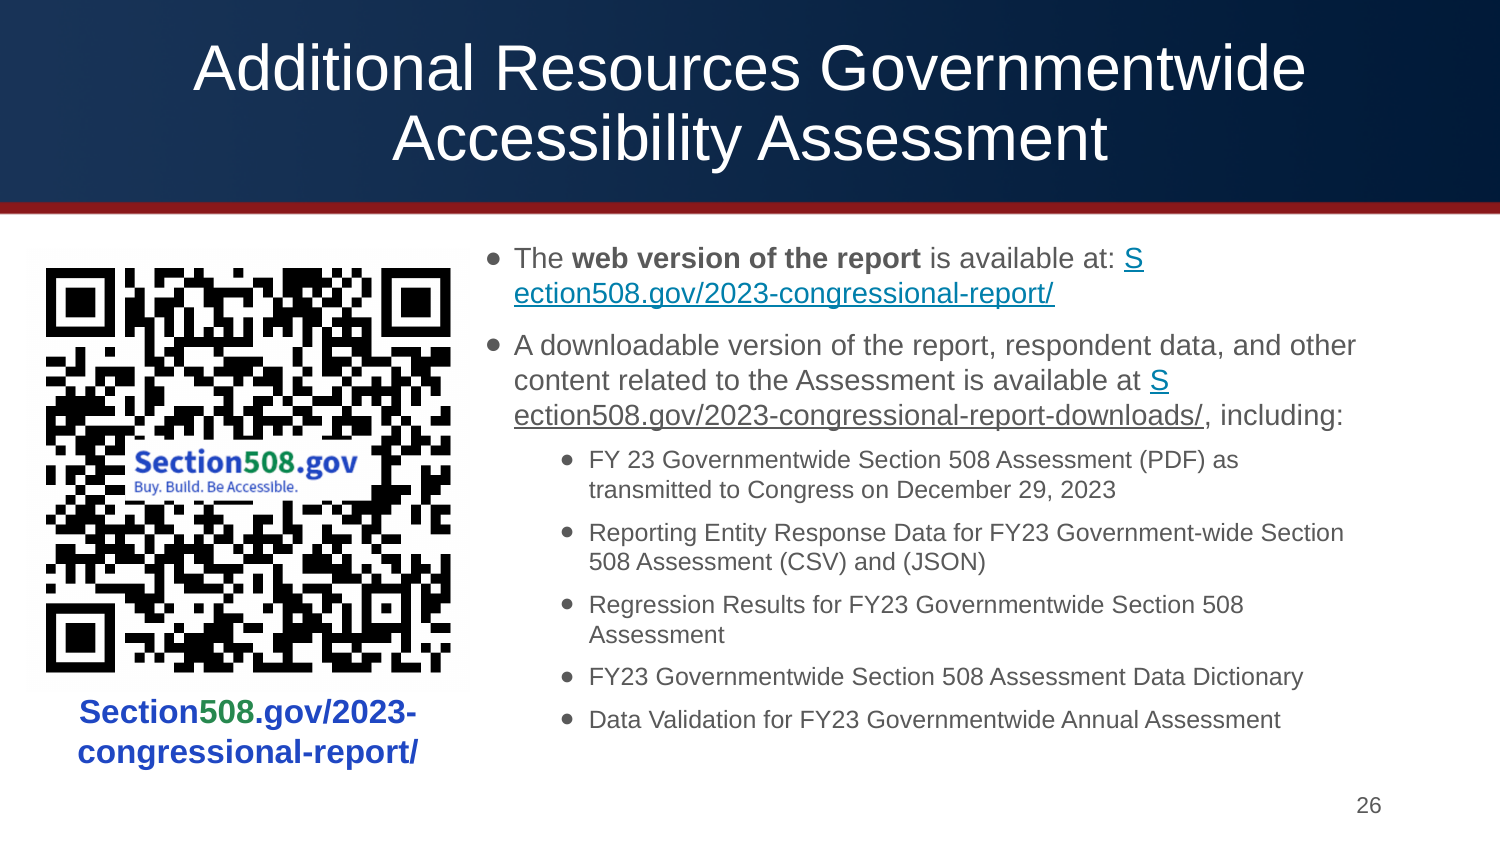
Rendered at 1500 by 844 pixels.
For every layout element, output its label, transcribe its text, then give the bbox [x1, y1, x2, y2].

text_box Section508.gov/2023-congressional-report/ [14, 696, 469, 763]
picture [0, 0, 1500, 844]
slide_number 26 [1059, 782, 1397, 827]
list The web version of the report is available at: Section508.gov/2023-congressional-report/ A downloadable version of the report, respondent data, and other content related to the Assessment is available at Section508.gov/2023-congressional-report-downloads/, including: FY 23 Governmentwide Section 508 Assessment (PDF) as transmitted to Congress on December 29, 2023 Reporting Entity Response Data for FY23 Government-wide Section 508 Assessment (CSV) and (JSON) Regression Results for FY23 Governmentwide Section 508 Assessment FY23 Governmentwide Section 508 Assessment Data Dictionary Data Validation for FY23 Governmentwide Annual Assessment [469, 224, 1381, 782]
title Additional Resources Governmentwide Accessibility Assessment [103, 23, 1397, 187]
